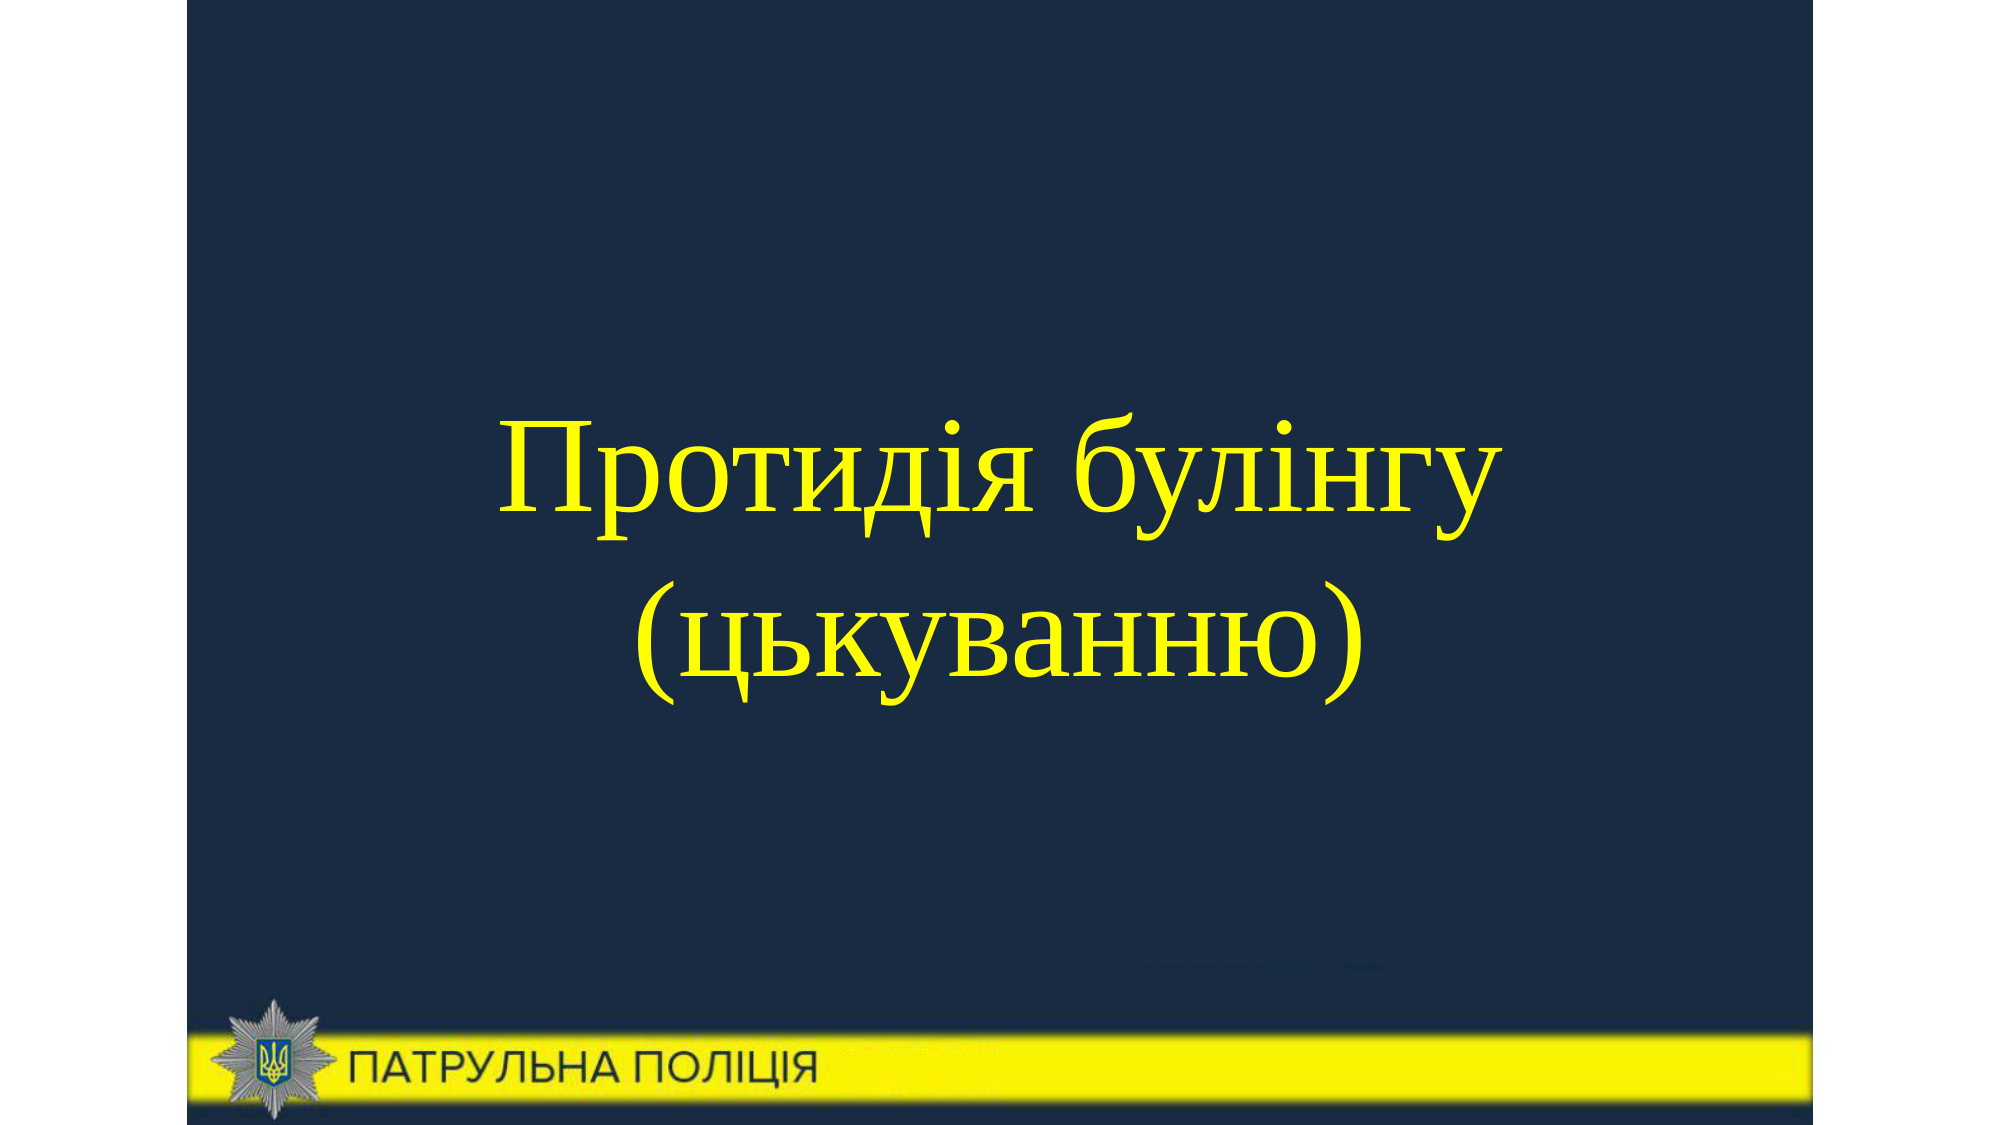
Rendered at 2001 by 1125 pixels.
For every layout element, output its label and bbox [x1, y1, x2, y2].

picture [187, 0, 1813, 1125]
